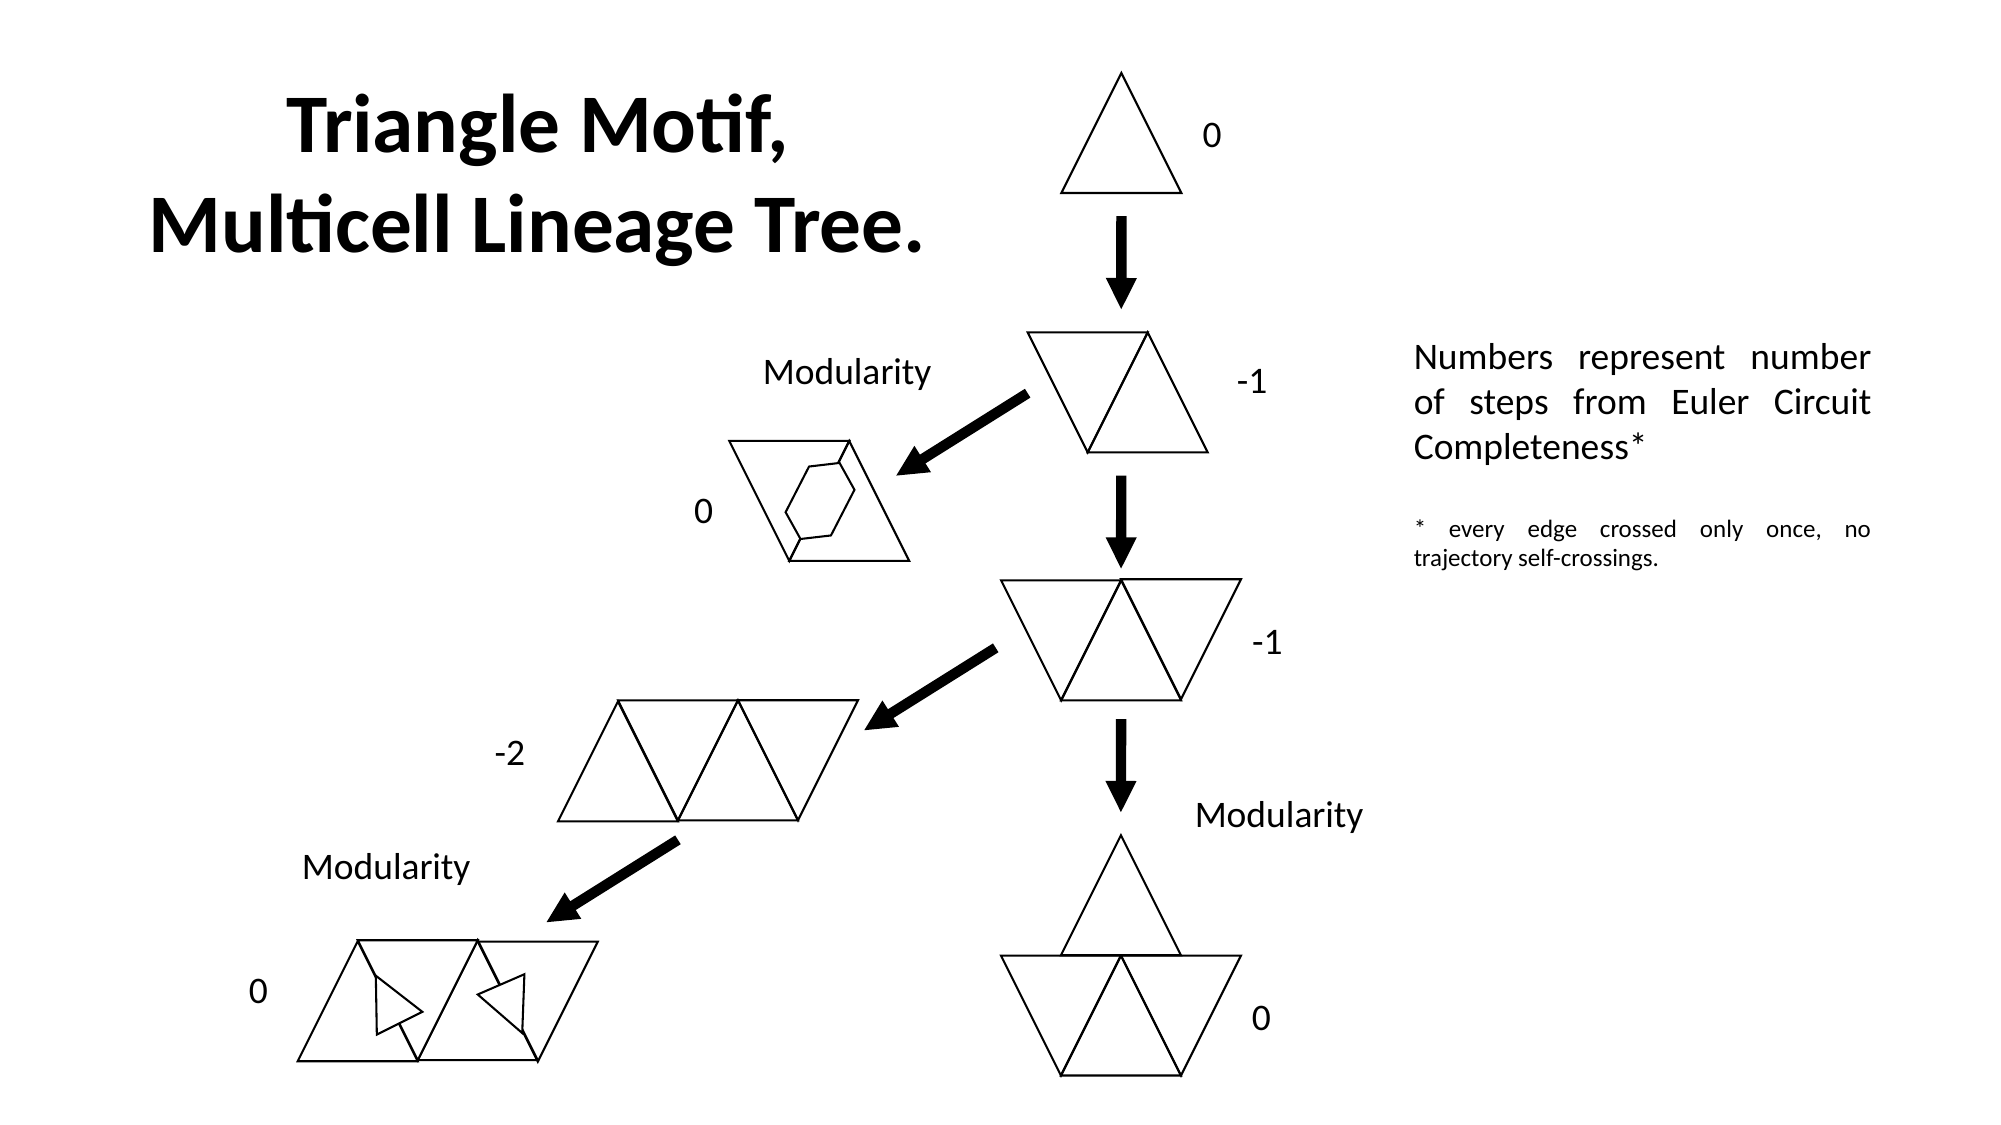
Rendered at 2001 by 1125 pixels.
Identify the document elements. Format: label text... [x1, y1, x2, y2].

text_box [557, 701, 678, 822]
text_box [679, 703, 797, 821]
text_box [1121, 955, 1241, 1076]
text_box [1060, 835, 1181, 956]
text_box [618, 700, 738, 821]
text_box -1 [1221, 348, 1283, 409]
text_box 0 [234, 958, 284, 1019]
text_box Modularity [285, 834, 487, 895]
text_box [477, 941, 598, 1062]
text_box Triangle Motif, Multicell Lineage Tree. [110, 61, 965, 277]
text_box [864, 647, 996, 731]
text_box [546, 839, 679, 923]
text_box [1062, 958, 1180, 1076]
text_box [1027, 332, 1148, 453]
text_box [785, 462, 855, 539]
text_box Modularity [1178, 782, 1380, 843]
text_box [357, 940, 478, 1060]
text_box -1 [1237, 610, 1299, 670]
text_box [1061, 72, 1182, 193]
text_box [1088, 333, 1208, 453]
text_box [1000, 955, 1121, 1076]
text_box [477, 974, 525, 1034]
text_box [1062, 582, 1182, 701]
text_box [729, 440, 850, 561]
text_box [896, 392, 1028, 476]
text_box [1001, 580, 1121, 701]
text_box [790, 442, 910, 561]
text_box [418, 943, 536, 1061]
text_box 0 [1236, 985, 1287, 1046]
text_box Numbers represent number of steps from Euler Circuit Completeness* * every edge crossed only once, no trajectory self-crossings. [1398, 324, 1887, 580]
text_box [738, 700, 859, 821]
text_box 0 [1187, 102, 1238, 163]
text_box [1120, 579, 1241, 700]
text_box 0 [679, 478, 729, 539]
text_box Modularity [746, 340, 948, 400]
text_box [297, 941, 418, 1062]
text_box [375, 975, 423, 1035]
text_box -2 [479, 720, 541, 781]
